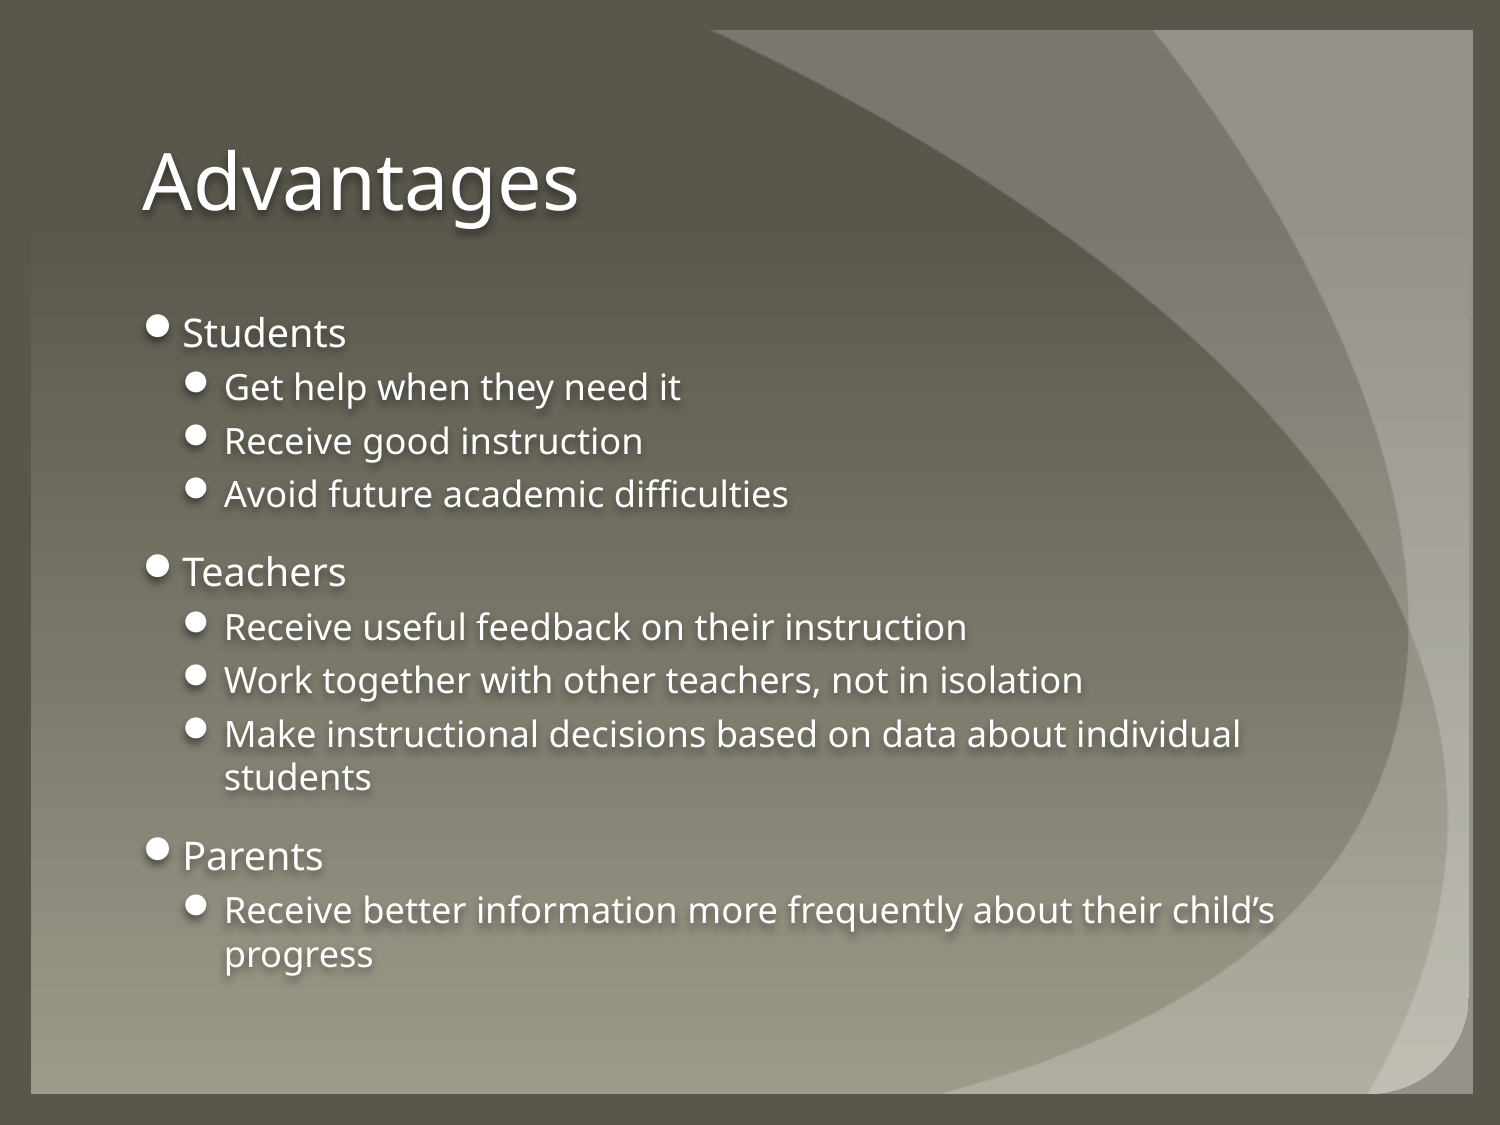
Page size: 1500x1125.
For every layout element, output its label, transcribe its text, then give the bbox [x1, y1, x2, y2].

list Students Get help when they need it Receive good instruction Avoid future academic difficulties Teachers Receive useful feedback on their instruction Work together with other teachers, not in isolation Make instructional decisions based on data about individual students Parents Receive better information more frequently about their child’s progress [127, 299, 1372, 991]
picture [24, 30, 1473, 1094]
title Advantages [127, 62, 1372, 234]
